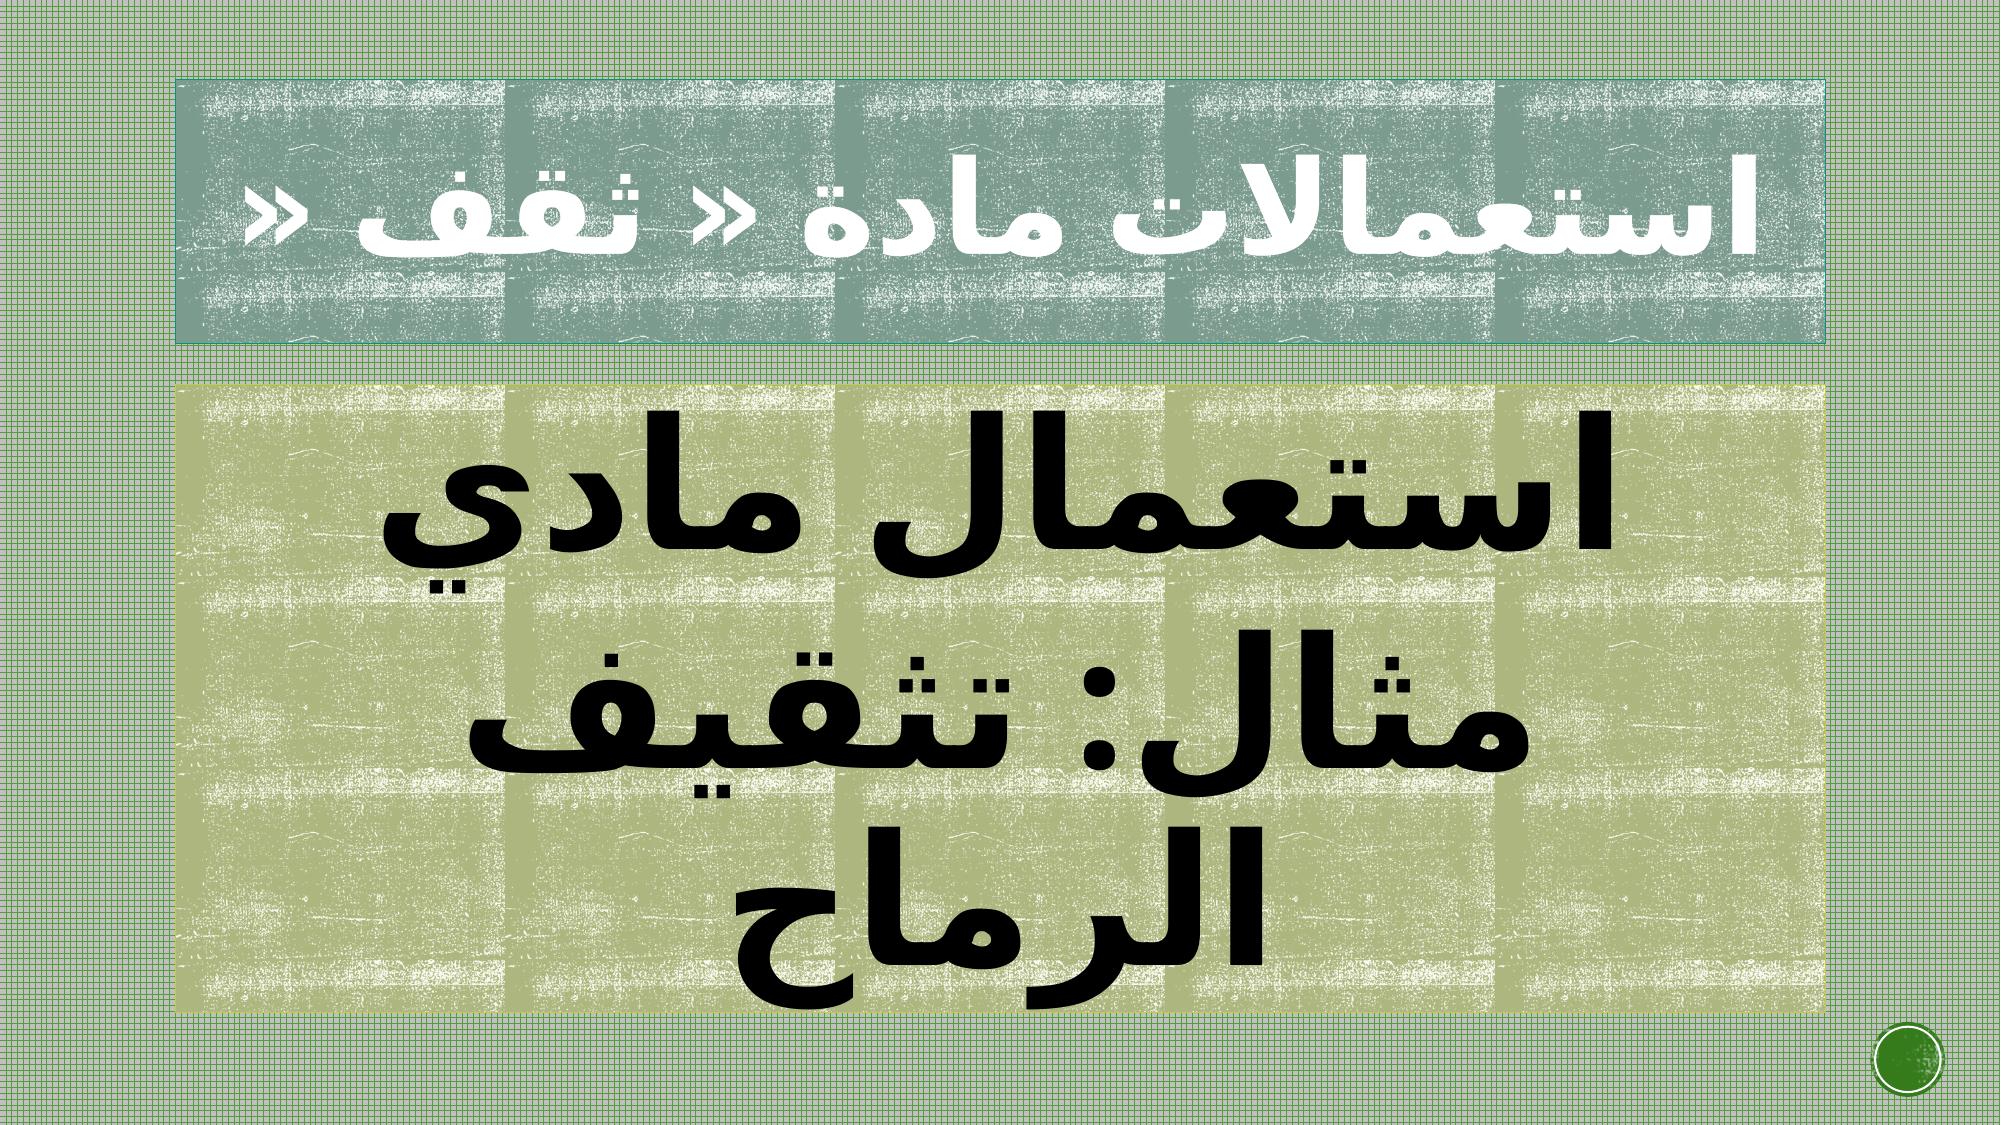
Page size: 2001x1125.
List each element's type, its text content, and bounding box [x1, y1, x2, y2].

title استعمالات مادة « ثقف « [175, 79, 1826, 344]
list استعمال مادي مثال: تثقيف الرماح [175, 384, 1826, 1013]
